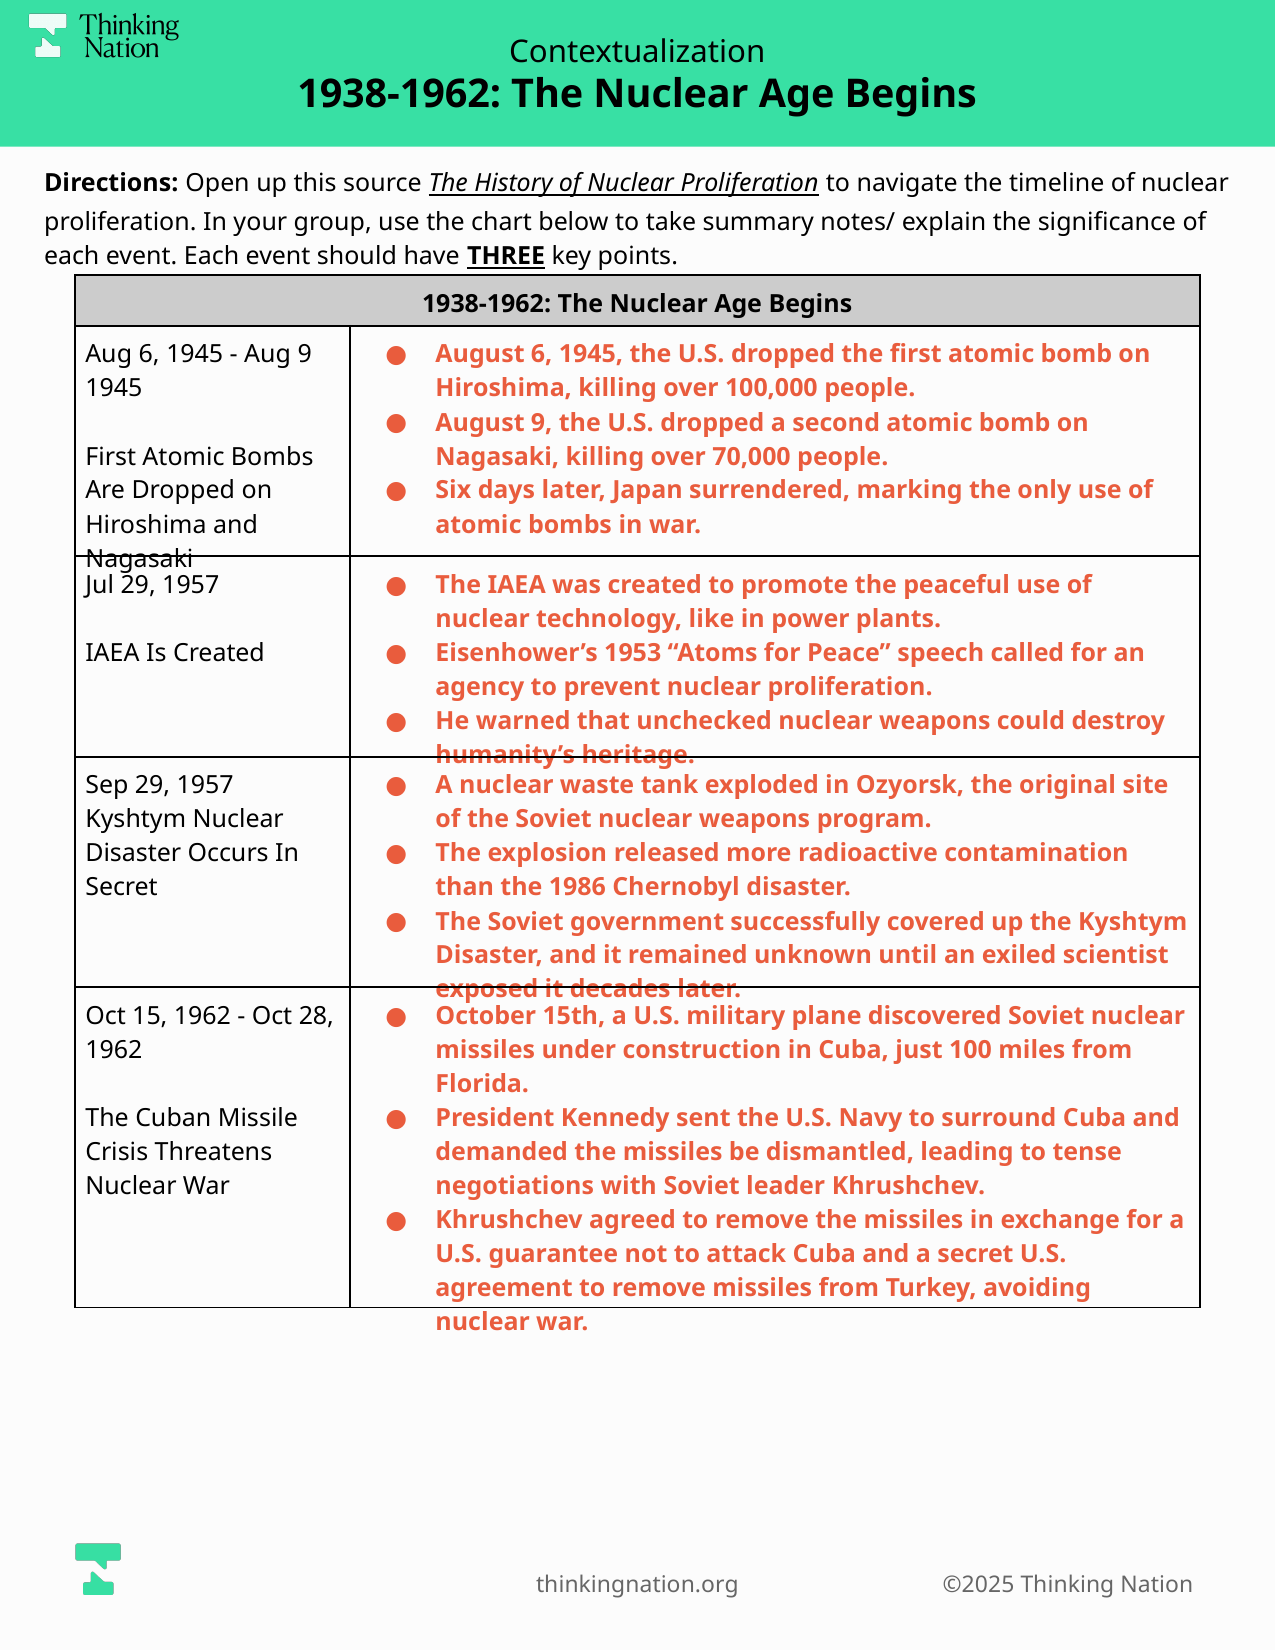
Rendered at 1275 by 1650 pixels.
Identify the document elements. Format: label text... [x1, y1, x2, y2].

table_cell Aug 6, 1945 - Aug 9 1945 First Atomic Bombs Are Dropped on Hiroshima and Nagasaki [76, 327, 349, 555]
table_cell A nuclear waste tank exploded in Ozyorsk, the original site of the Soviet nuclear weapons program. The explosion released more radioactive contamination than the 1986 Chernobyl disaster. The Soviet government successfully covered up the Kyshtym Disaster, and it remained unknown until an exiled scientist exposed it decades later. [351, 758, 1199, 986]
table_cell The IAEA was created to promote the peaceful use of nuclear technology, like in power plants. Eisenhower’s 1953 “Atoms for Peace” speech called for an agency to prevent nuclear proliferation. He warned that unchecked nuclear weapons could destroy humanity’s heritage. [351, 557, 1199, 756]
table_header 1938-1962: The Nuclear Age Begins [76, 276, 1199, 325]
text_box ©2025 Thinking Nation [907, 1553, 1210, 1605]
table_cell Oct 15, 1962 - Oct 28, 1962 The Cuban Missile Crisis Threatens Nuclear War [76, 988, 349, 1307]
table_cell August 6, 1945, the U.S. dropped the first atomic bomb on Hiroshima, killing over 100,000 people. August 9, the U.S. dropped a second atomic bomb on Nagasaki, killing over 70,000 people. Six days later, Japan surrendered, marking the only use of atomic bombs in war. [351, 327, 1199, 555]
table_cell Sep 29, 1957 Kyshtym Nuclear Disaster Occurs In Secret [76, 758, 349, 986]
text_box Contextualization 1938-1962: The Nuclear Age Begins [0, 0, 1275, 147]
table_cell October 15th, a U.S. military plane discovered Soviet nuclear missiles under construction in Cuba, just 100 miles from Florida. President Kennedy sent the U.S. Navy to surround Cuba and demanded the missiles be dismantled, leading to tense negotiations with Soviet leader Khrushchev. Khrushchev agreed to remove the missiles in exchange for a U.S. guarantee not to attack Cuba and a secret U.S. agreement to remove missiles from Turkey, avoiding nuclear war. [351, 988, 1199, 1307]
picture [62, 1533, 134, 1605]
text_box Directions: Open up this source The History of Nuclear Proliferation to navigate the timeline of nuclear proliferation. In your group, use the chart below to take summary notes/ explain the significance of each event. Each event should have THREE key points. [29, 146, 1246, 285]
text_box thinkingnation.org [486, 1553, 789, 1605]
picture [12, 0, 184, 71]
table_cell Jul 29, 1957 IAEA Is Created [76, 557, 349, 756]
